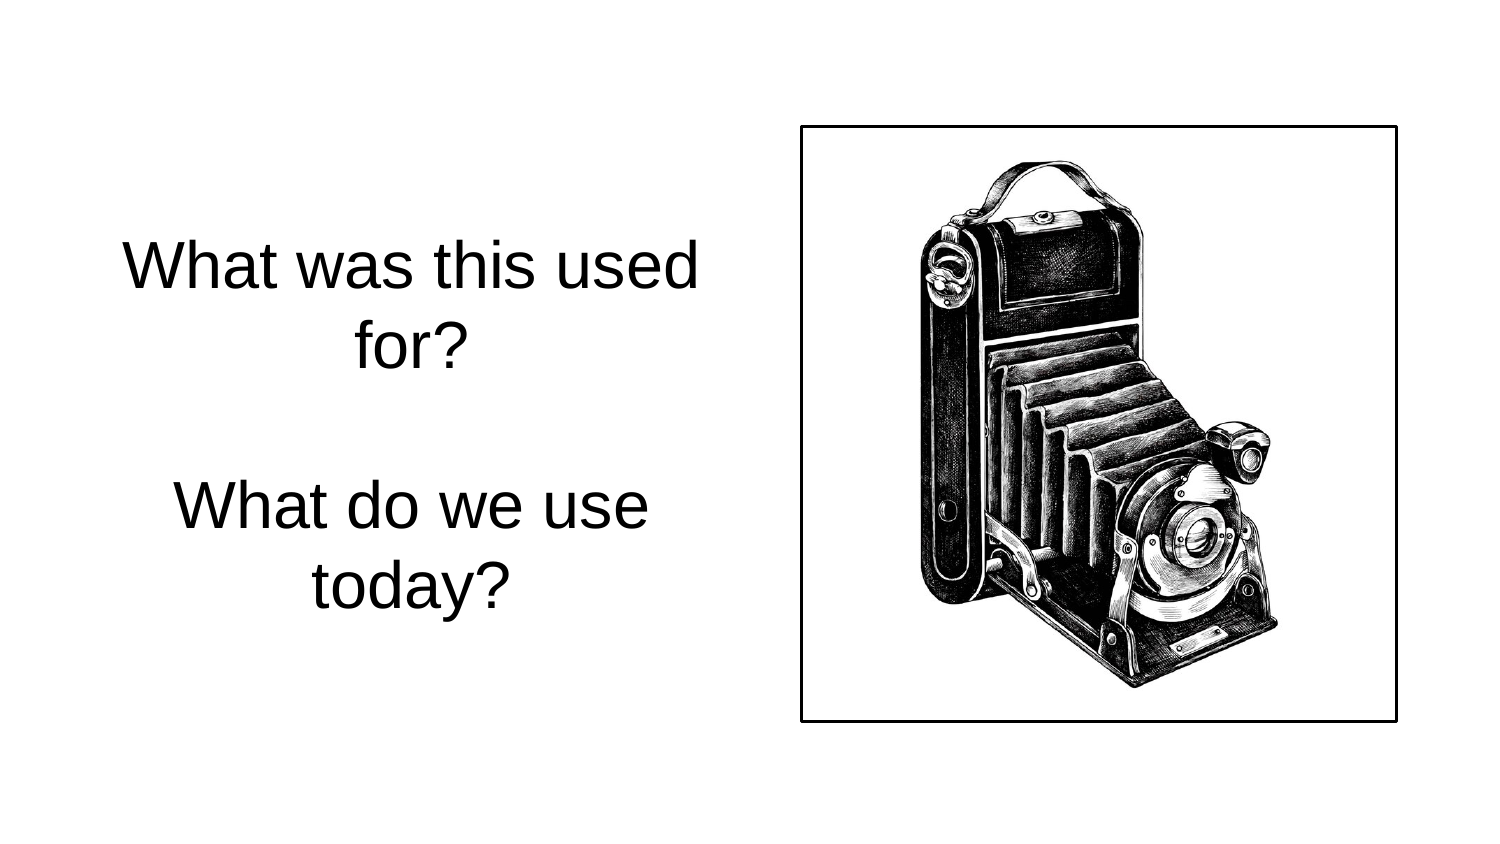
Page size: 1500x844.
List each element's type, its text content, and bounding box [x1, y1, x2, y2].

title What was this used for? What do we use today? [51, 134, 773, 710]
picture [802, 128, 1395, 721]
